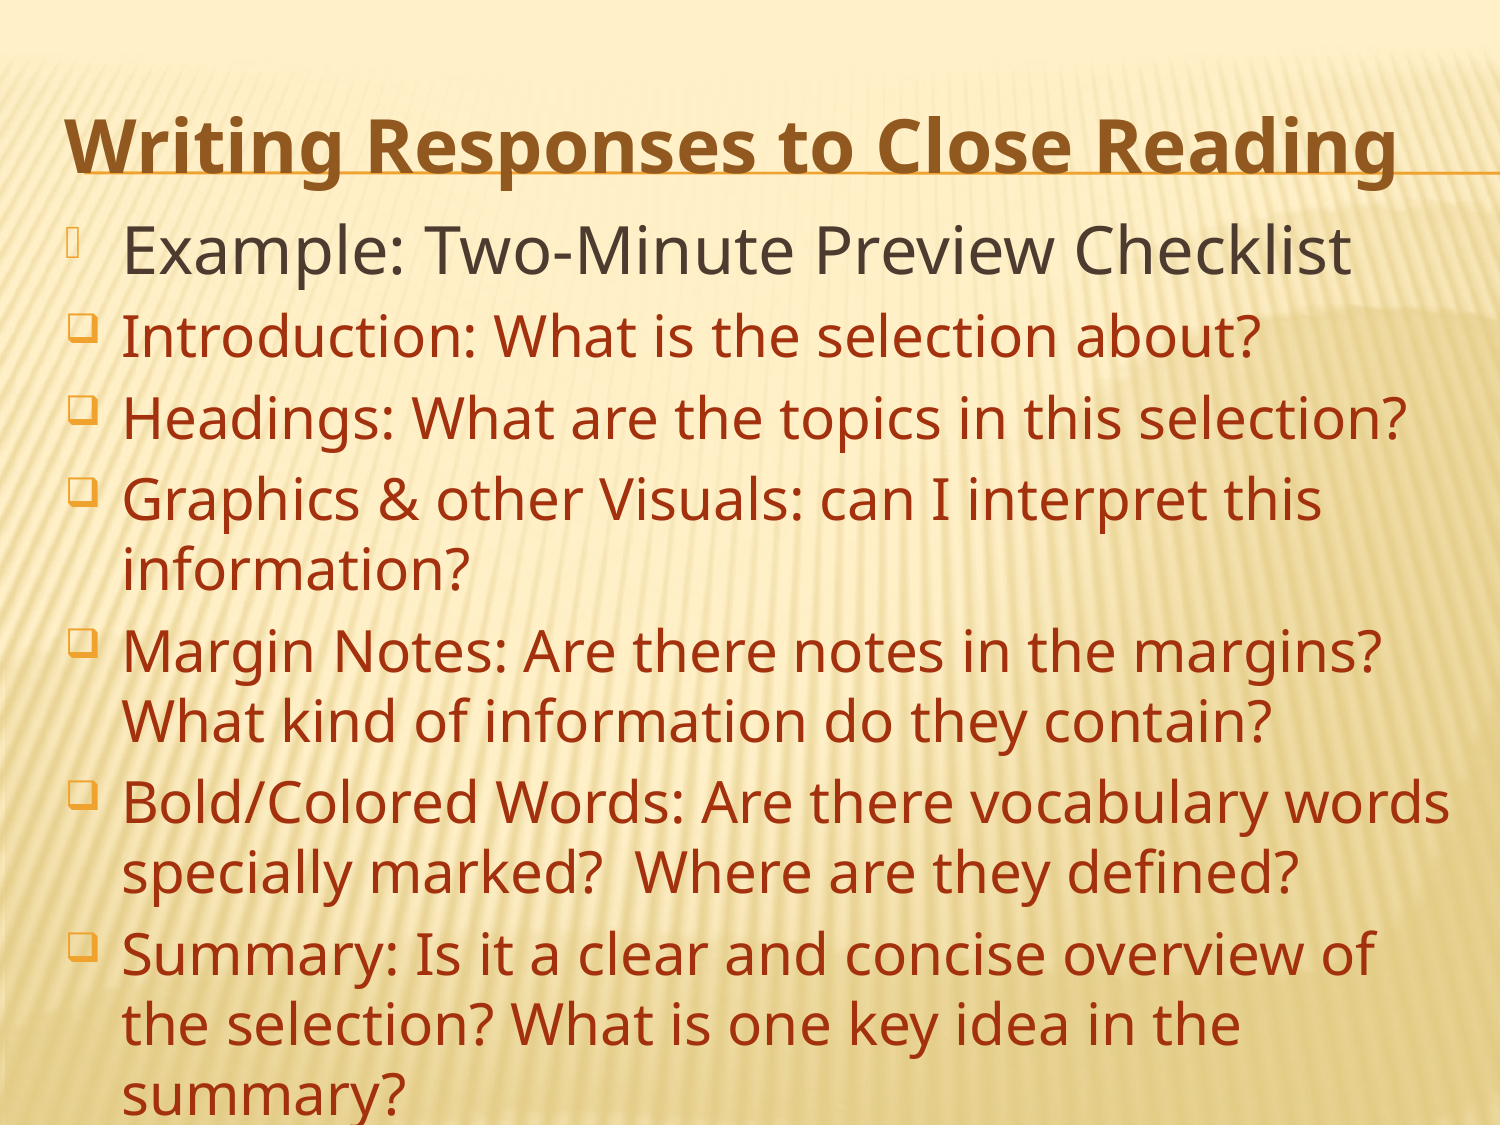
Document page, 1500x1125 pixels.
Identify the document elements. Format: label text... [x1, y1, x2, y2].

title Writing Responses to Close Reading [50, 75, 1475, 200]
list Example: Two-Minute Preview Checklist Introduction: What is the selection about? Headings: What are the topics in this selection? Graphics & other Visuals: can I interpret this information? Margin Notes: Are there notes in the margins? What kind of information do they contain? Bold/Colored Words: Are there vocabulary words specially marked? Where are they defined? Summary: Is it a clear and concise overview of the selection? What is one key idea in the summary? [50, 200, 1475, 1088]
